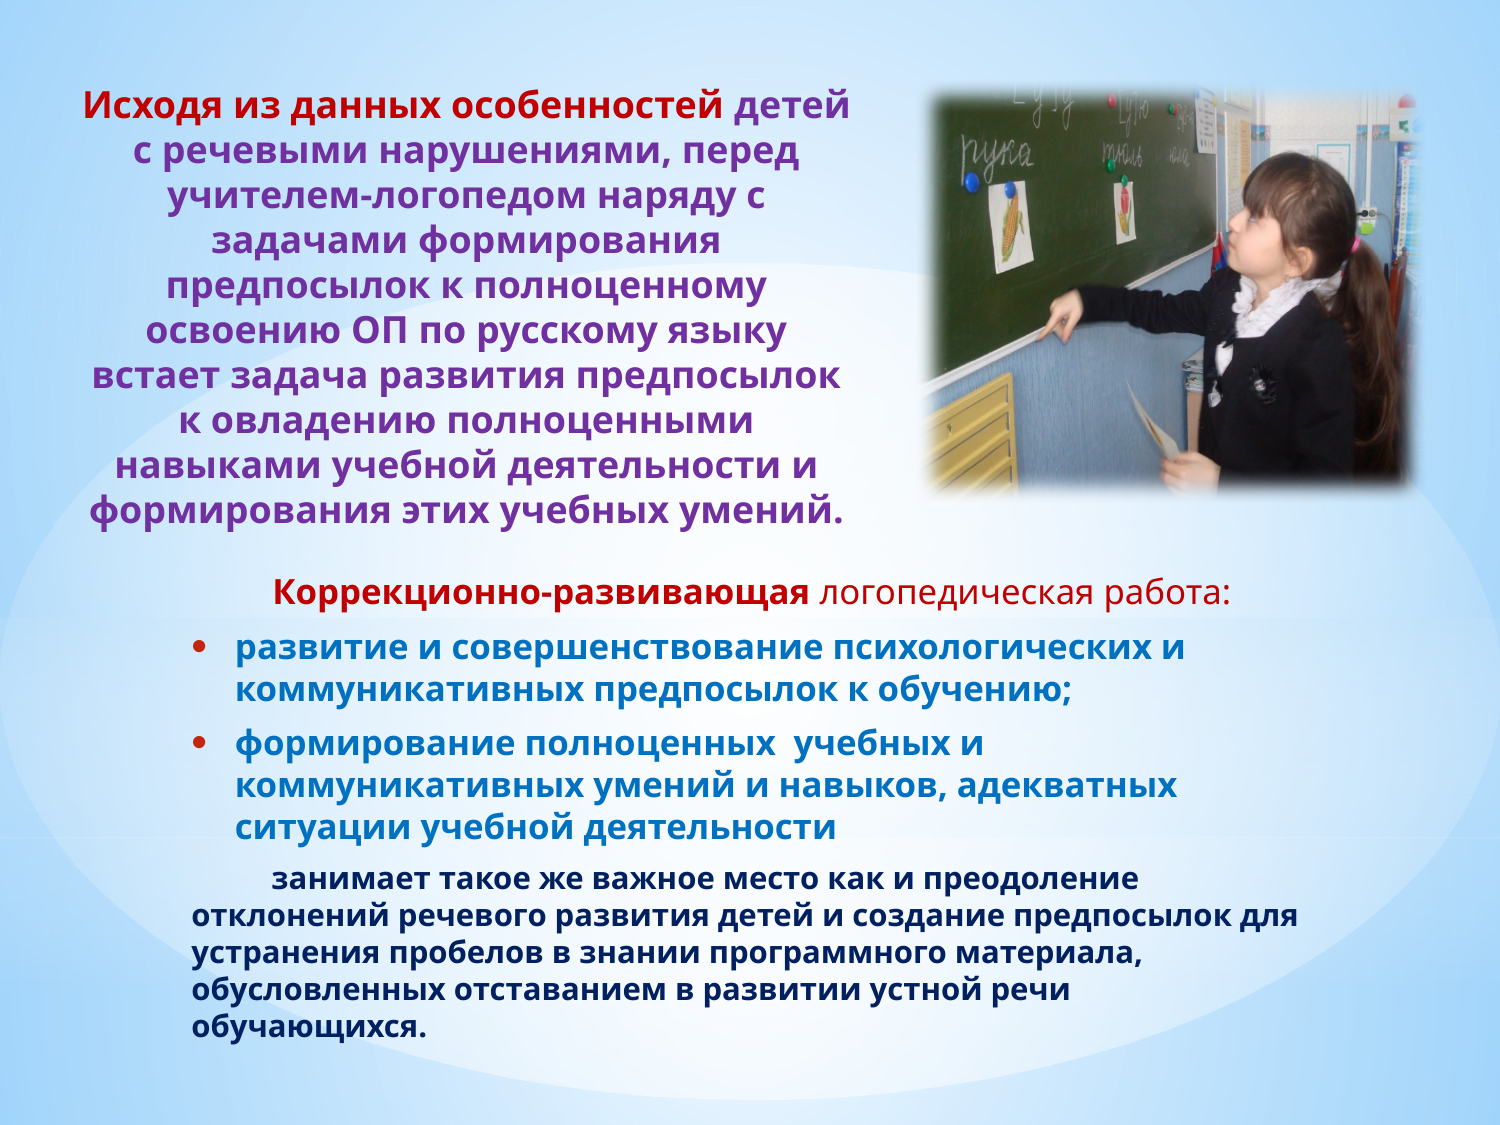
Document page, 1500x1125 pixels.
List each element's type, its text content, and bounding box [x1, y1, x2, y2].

title Исходя из данных особенностей детей с речевыми нарушениями, перед учителем-логопедом наряду с задачами формирования предпосылок к полноценному освоению ОП по русскому языку встает задача развития предпосылок к овладению полноценными навыками учебной деятельности и формирования этих учебных умений. [64, 54, 869, 539]
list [915, 77, 1427, 504]
list Коррекционно-развивающая логопедическая работа: развитие и совершенствование психологических и коммуникативных предпосылок к обучению; формирование полноценных учебных и коммуникативных умений и навыков, адекватных ситуации учебной деятельности занимает такое же важное место как и преодоление отклонений речевого развития детей и создание предпосылок для устранения пробелов в знании программного материала, обусловленных отставанием в развитии устной речи обучающихся. [176, 562, 1329, 1059]
